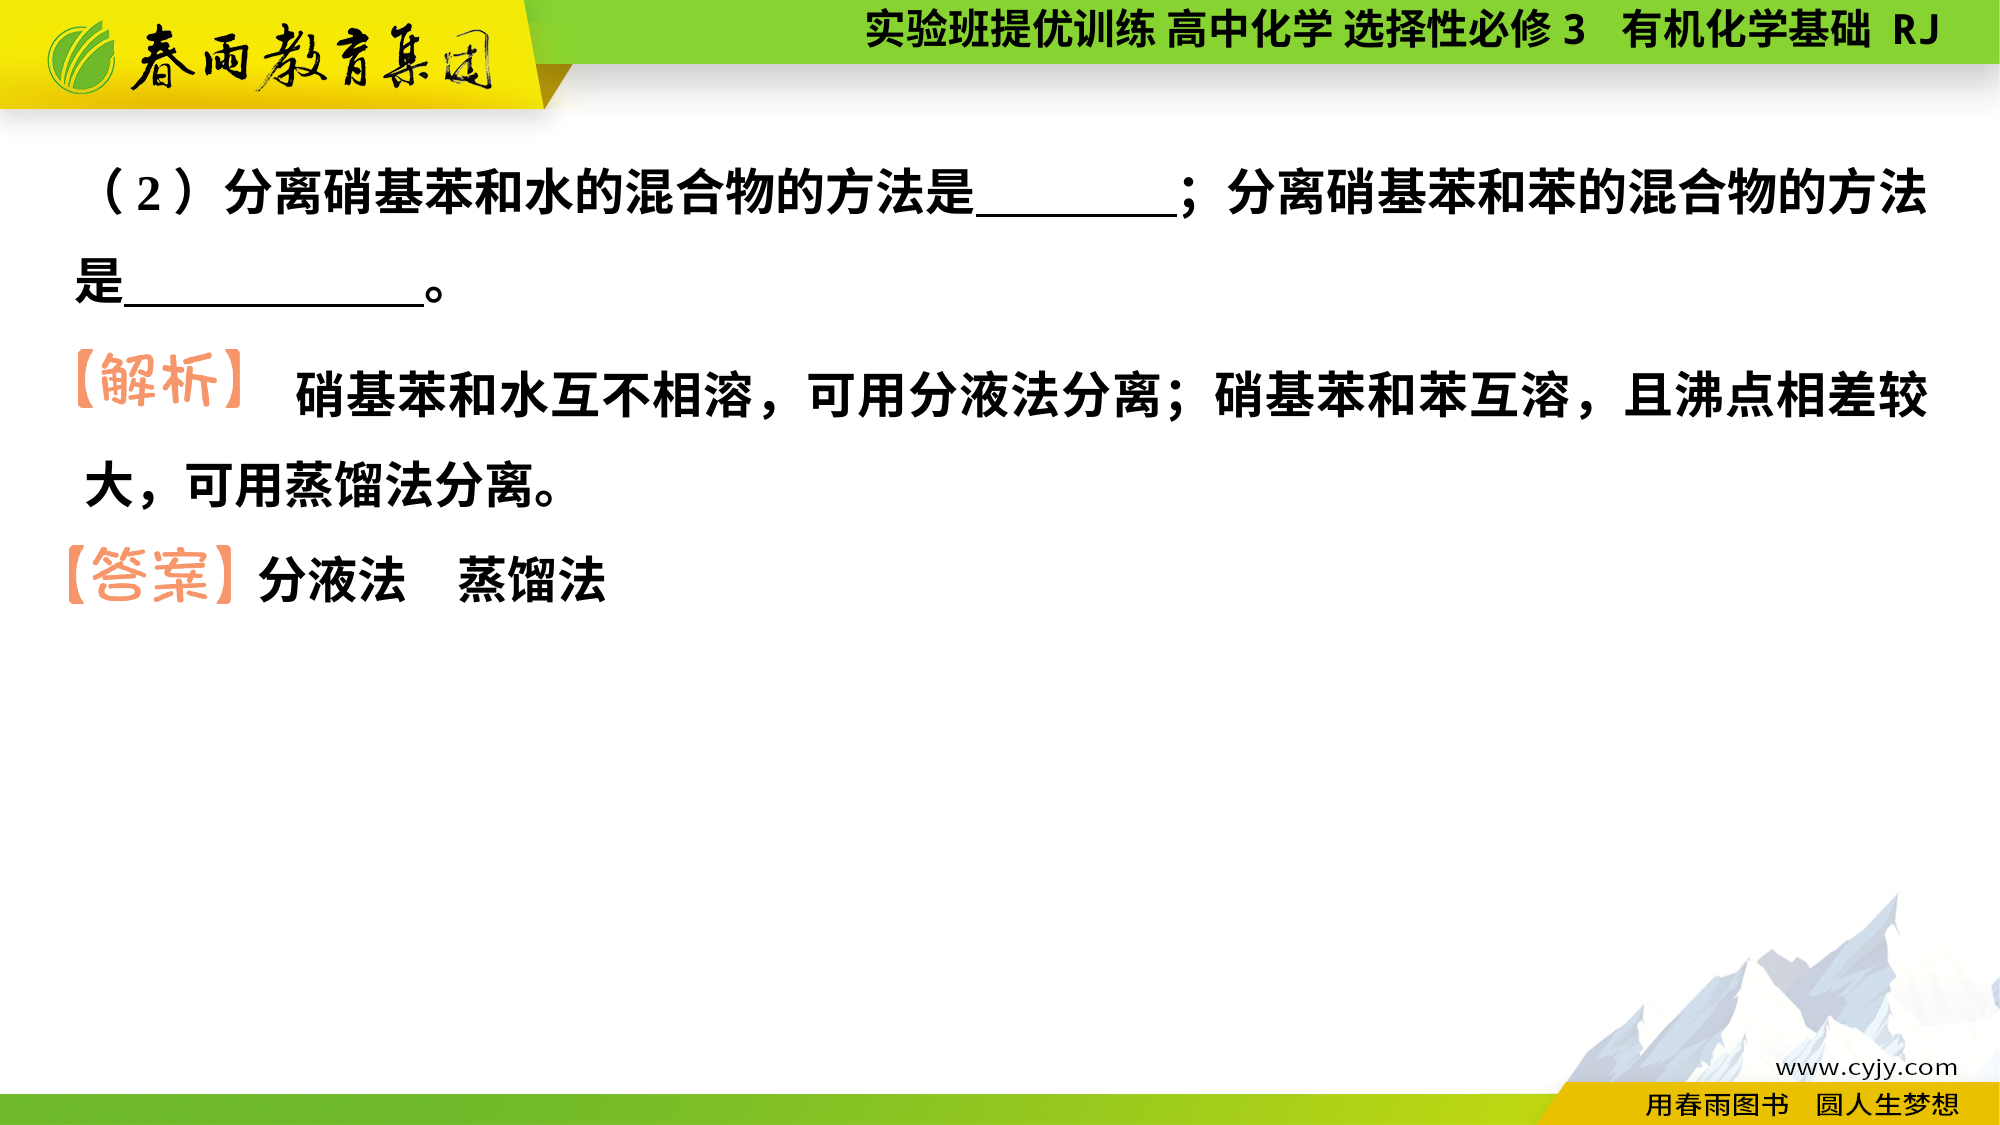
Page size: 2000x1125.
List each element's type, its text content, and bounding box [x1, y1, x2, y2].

picture [0, 0, 2000, 1125]
list （2）分离硝基苯和水的混合物的方法是 ；分离硝基苯和苯的混合物的方法是 。 [59, 122, 1944, 308]
text_box 硝基苯和水互不相溶，可用分液法分离；硝基苯和苯互溶，且沸点相差较大，可用蒸馏法分离。 [69, 326, 1944, 521]
text_box 分液法 蒸馏法 [243, 541, 673, 617]
